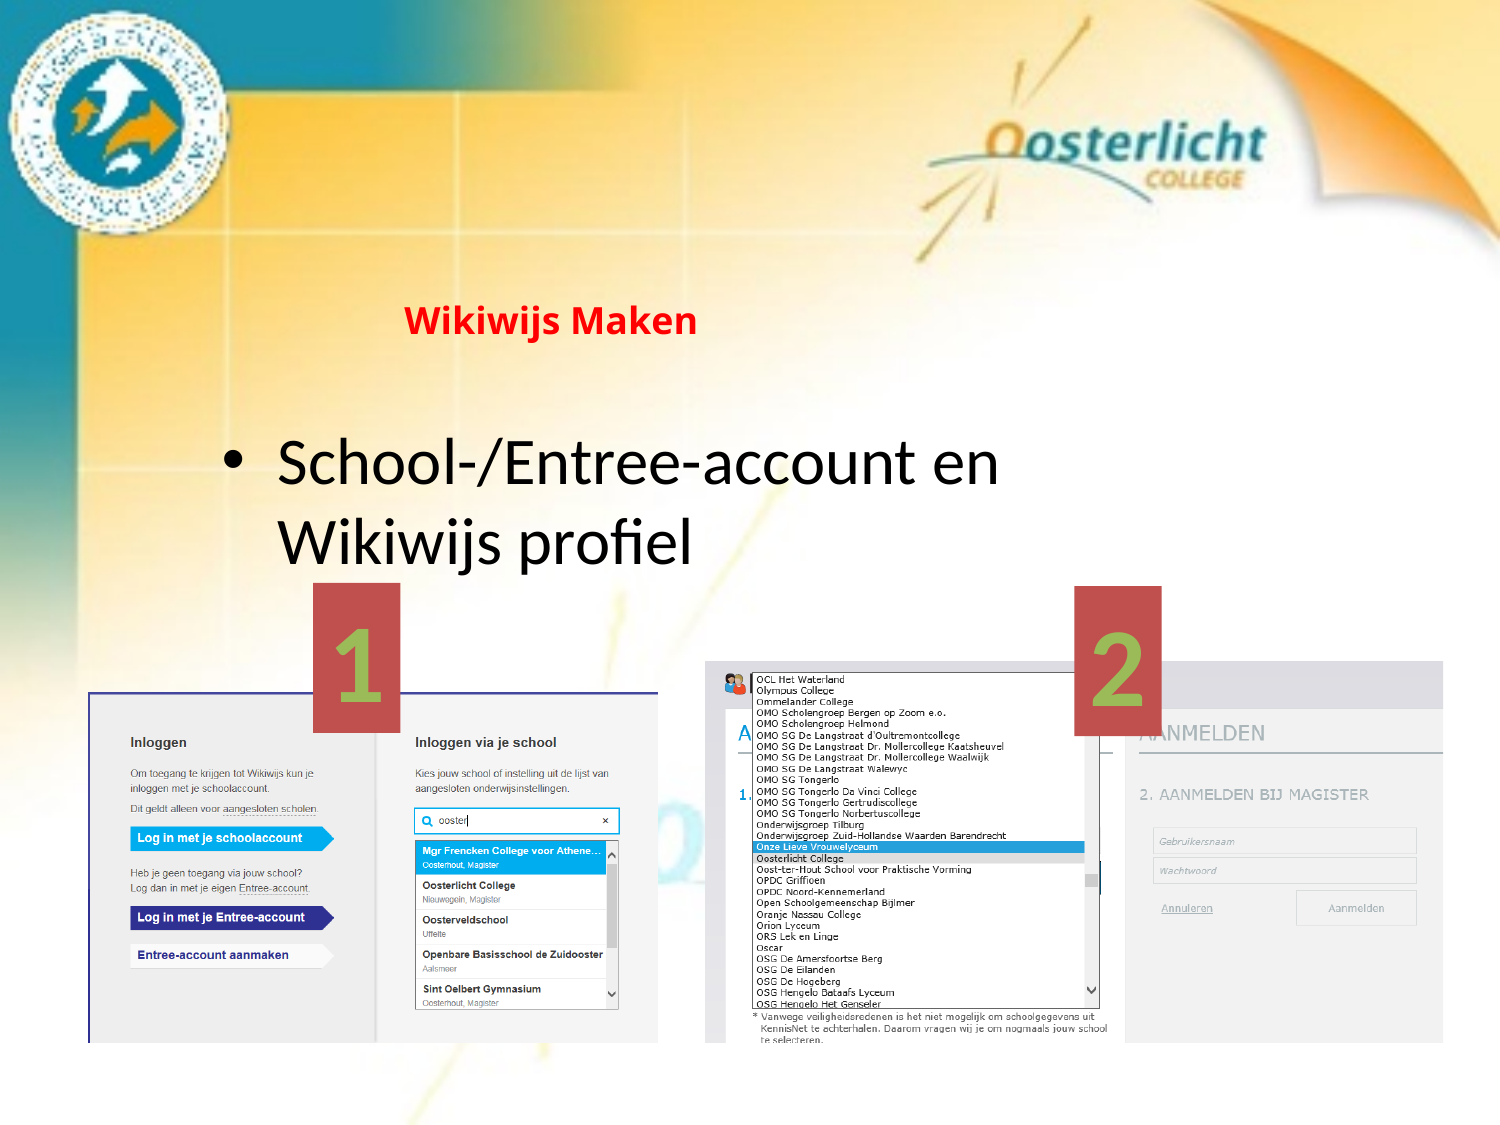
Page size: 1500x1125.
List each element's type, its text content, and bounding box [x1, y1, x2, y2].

text_box 1 [313, 582, 401, 690]
list School-/Entree-account en Wikiwijs profiel [206, 410, 1103, 909]
text_box Wikiwijs Maken [389, 289, 1055, 350]
text_box 2 [1074, 586, 1162, 660]
picture [0, 0, 1500, 1125]
